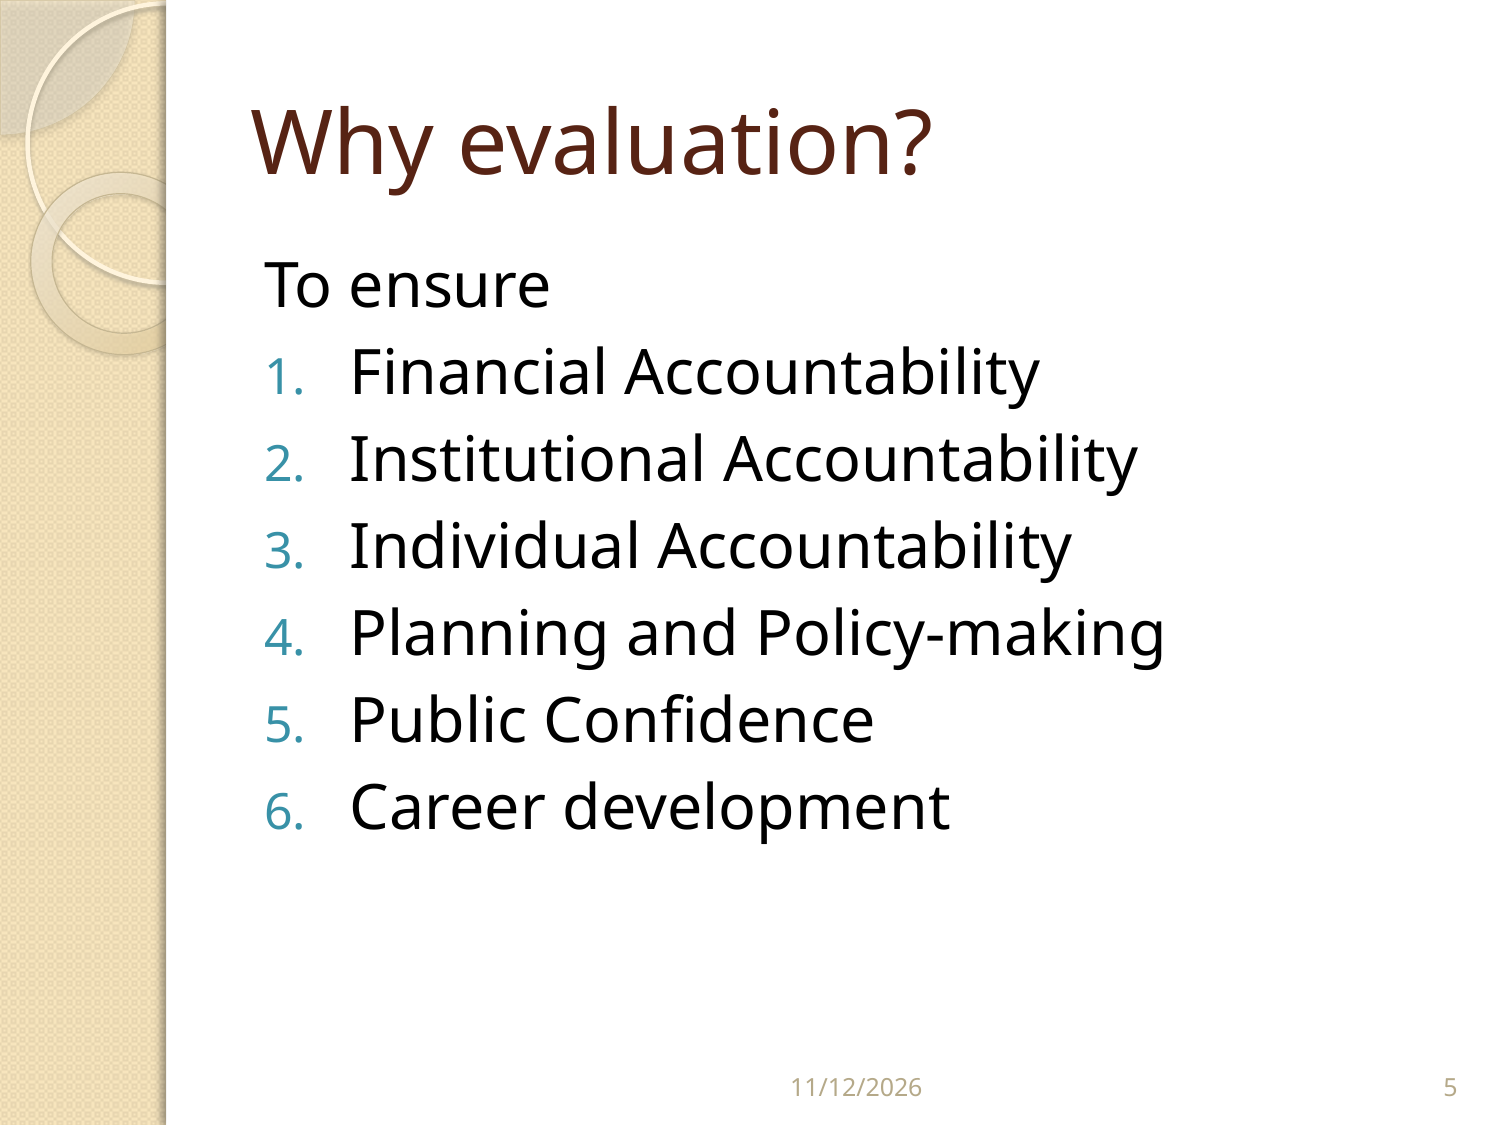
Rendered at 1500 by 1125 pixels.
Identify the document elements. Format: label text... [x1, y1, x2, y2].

title Why evaluation? [235, 45, 1466, 233]
list To ensure Financial Accountability Institutional Accountability Individual Accountability Planning and Policy-making Public Confidence Career development [235, 237, 1466, 1026]
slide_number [587, 1034, 938, 1113]
slide_number 5 [1413, 1034, 1488, 1113]
